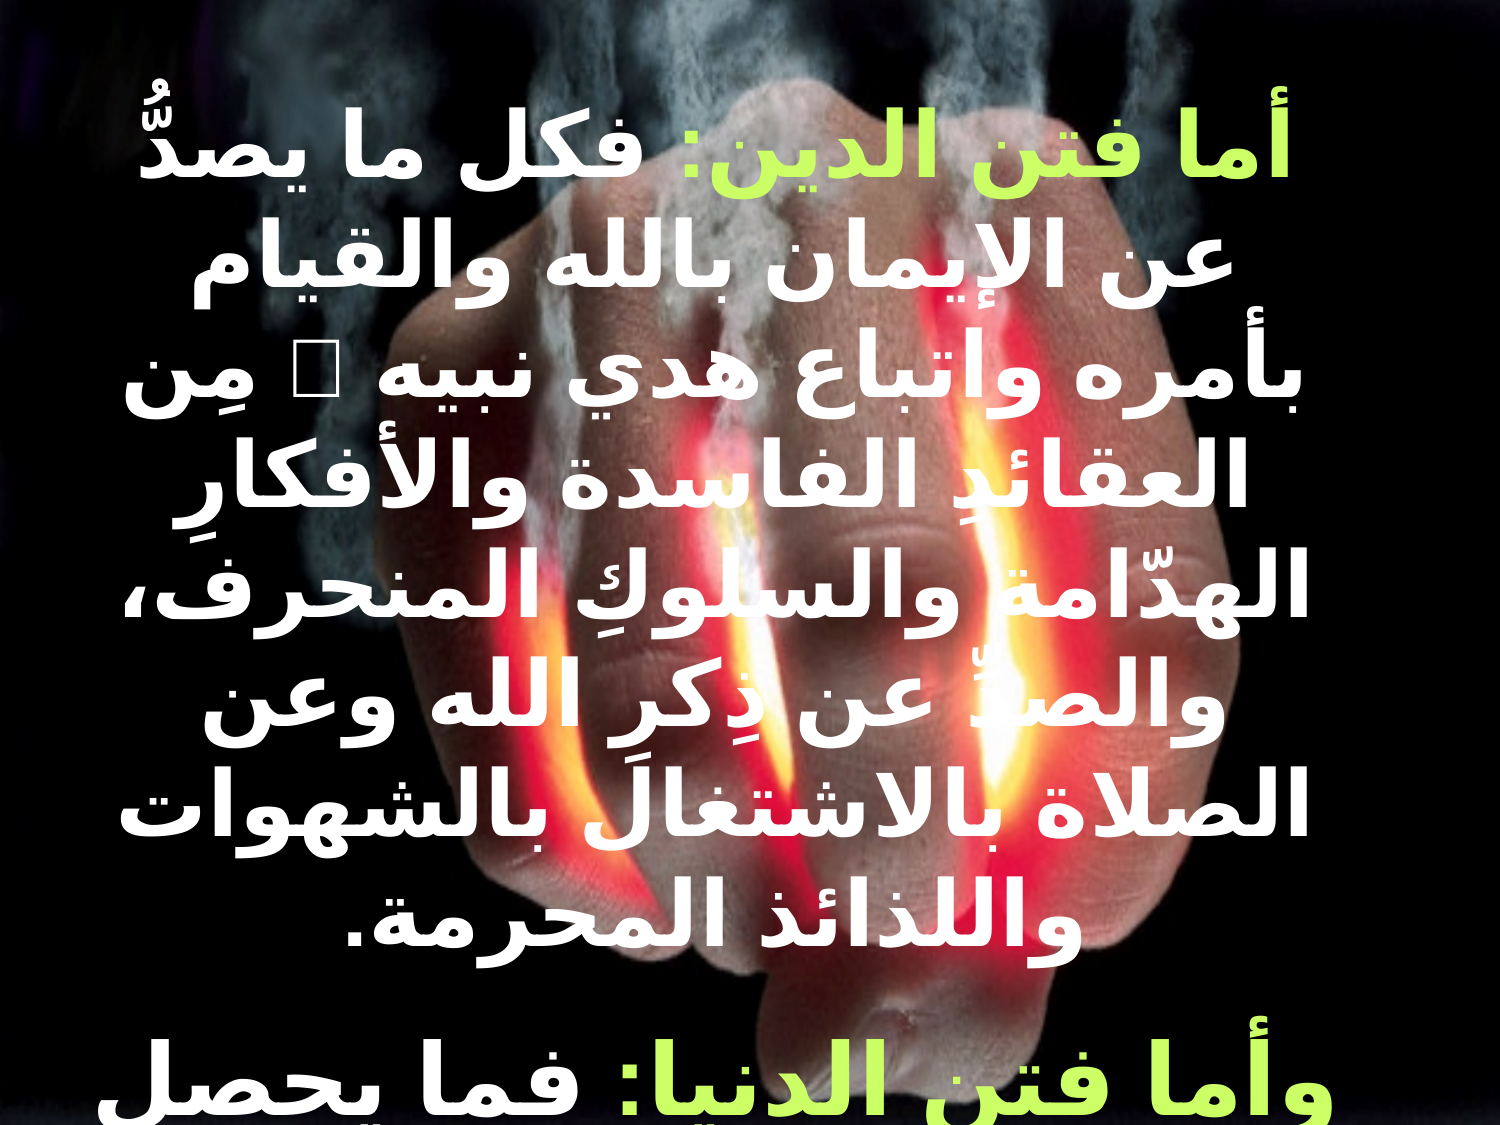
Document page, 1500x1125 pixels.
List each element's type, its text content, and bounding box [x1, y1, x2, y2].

text_box أما فتن الدين: فكل ما يصدُّ عن الإيمان بالله والقيام بأمره واتباع هدي نبيه  مِن العقائدِ الفاسدة والأفكارِ الهدّامة والسلوكِ المنحرف، والصدِّ عن ذِكرِ الله وعن الصلاة بالاشتغال بالشهوات واللذائذ المحرمة. وأما فتن الدنيا: فما يحصل من القتل والسلب والنهب. [53, 78, 1379, 1125]
picture [0, 0, 1500, 1125]
text_box [87, 627, 1375, 763]
